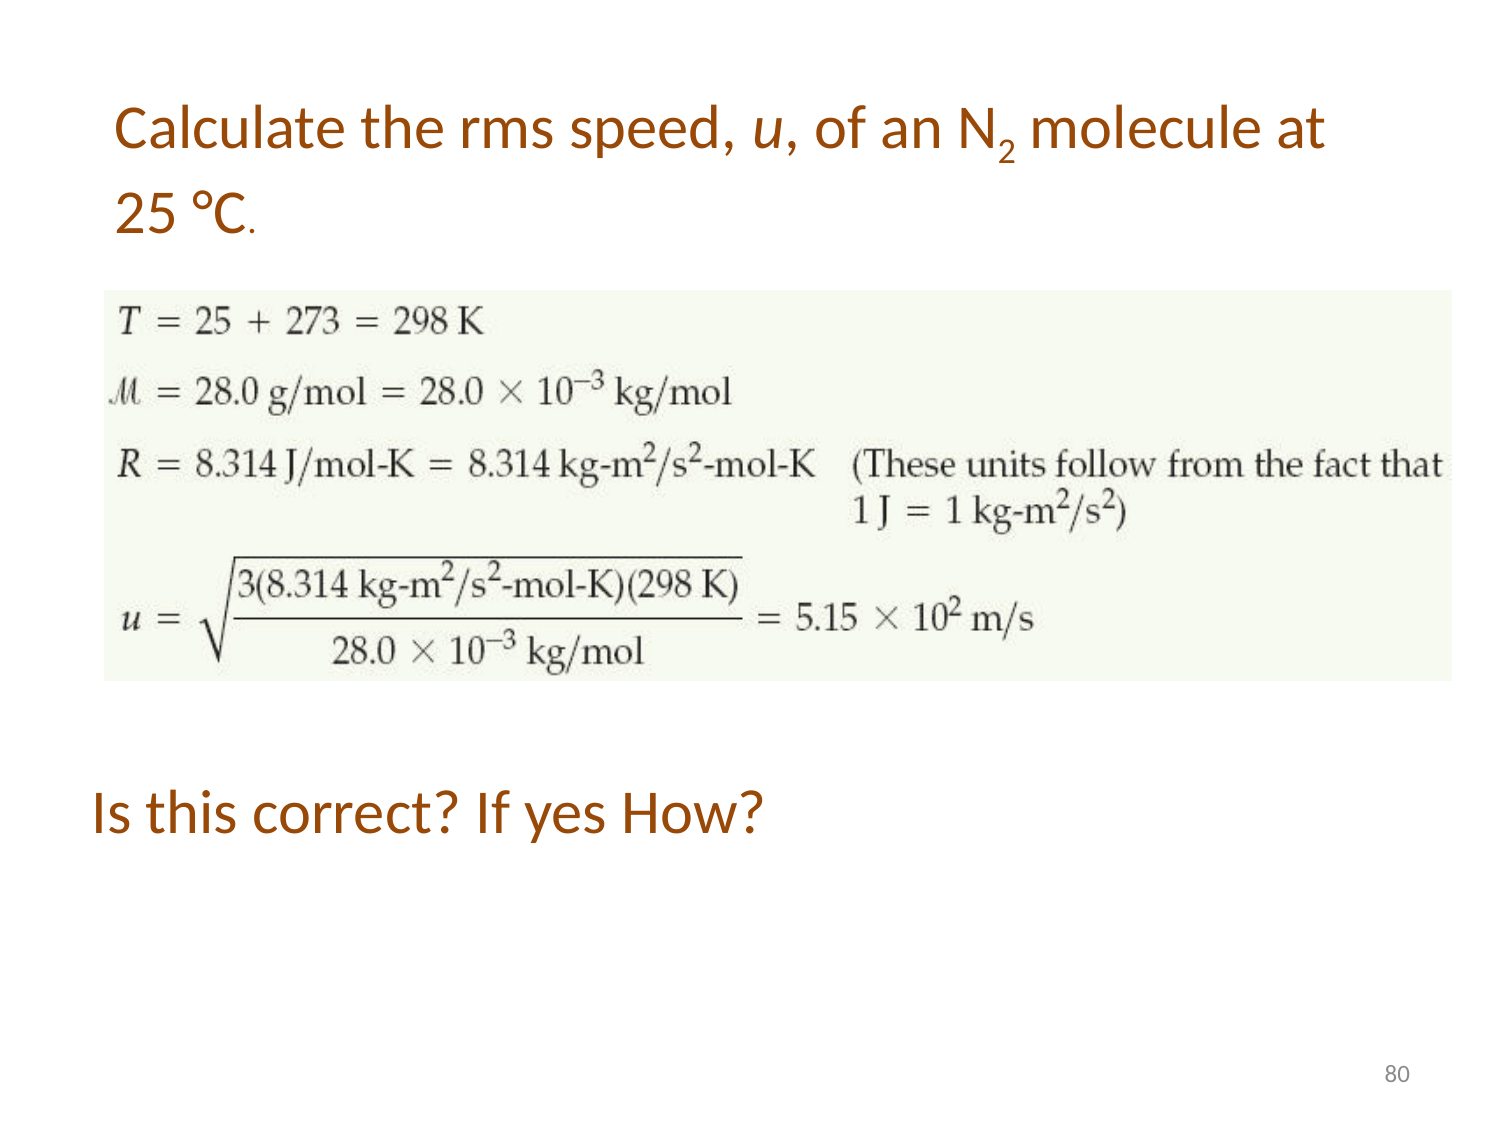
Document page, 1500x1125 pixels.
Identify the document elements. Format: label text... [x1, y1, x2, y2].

picture [104, 290, 1452, 681]
slide_number 80 [1074, 1042, 1425, 1103]
text_box Calculate the rms speed, u, of an N2 molecule at 25 °C. [100, 78, 1424, 254]
